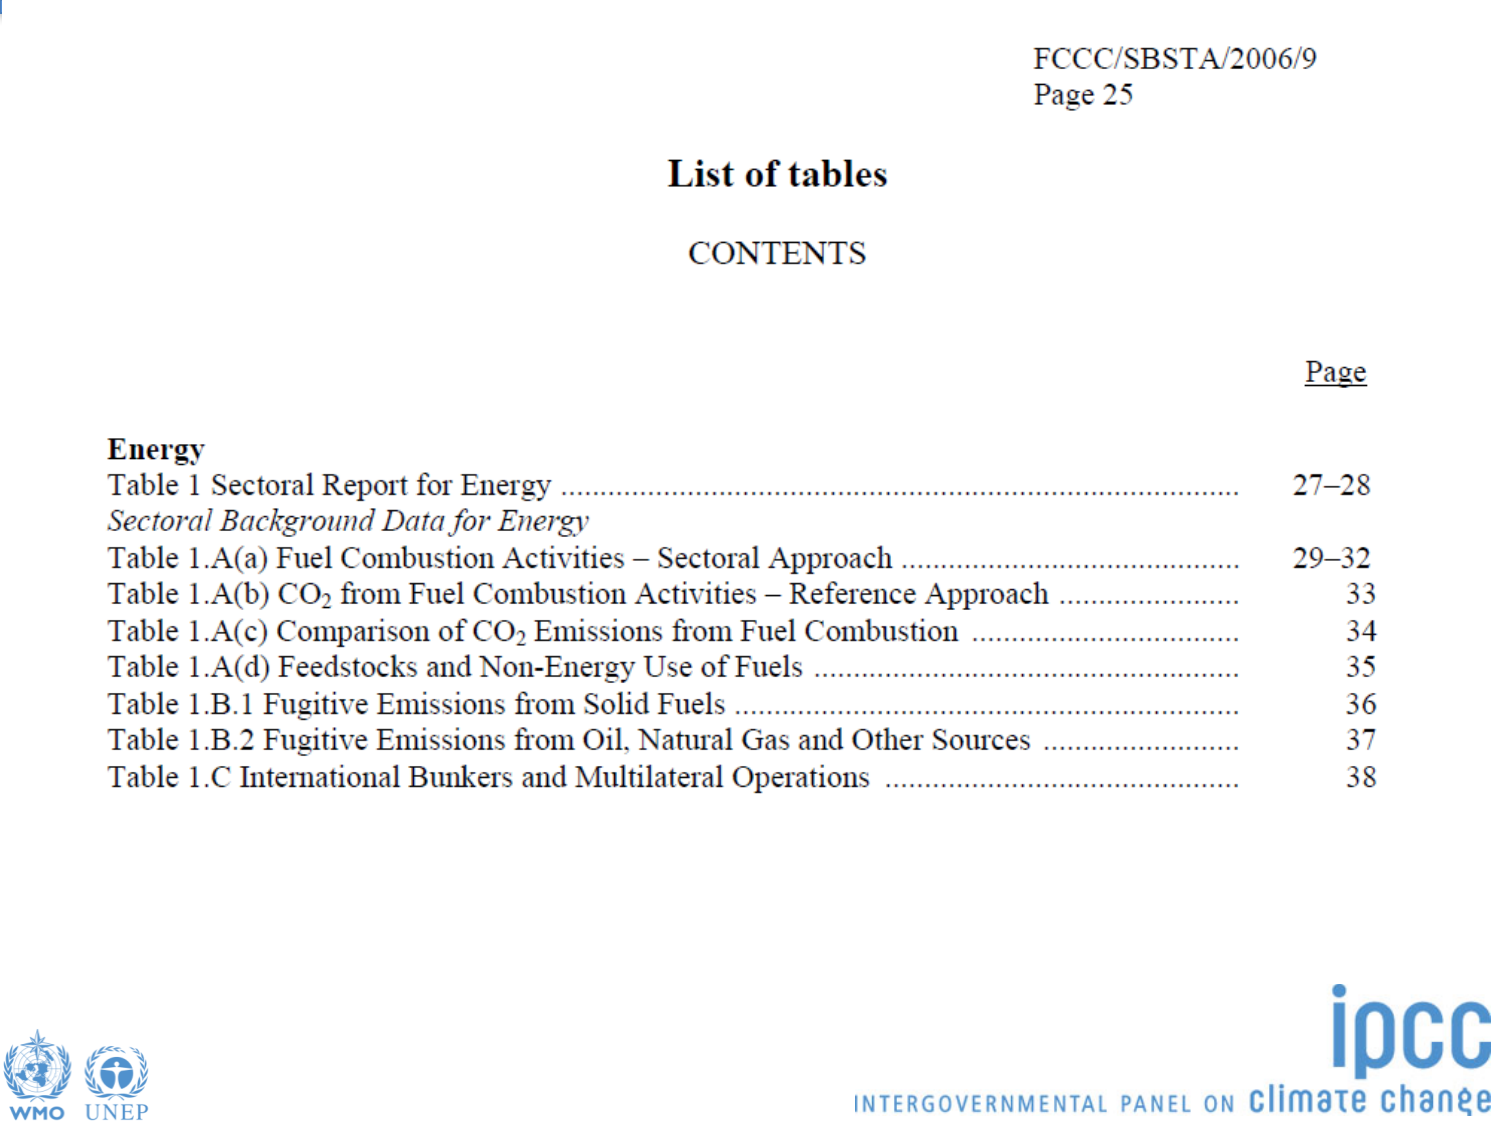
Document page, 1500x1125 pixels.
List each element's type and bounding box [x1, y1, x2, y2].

picture [2, 0, 1500, 839]
picture [0, 1027, 153, 1125]
picture [855, 984, 1491, 1116]
